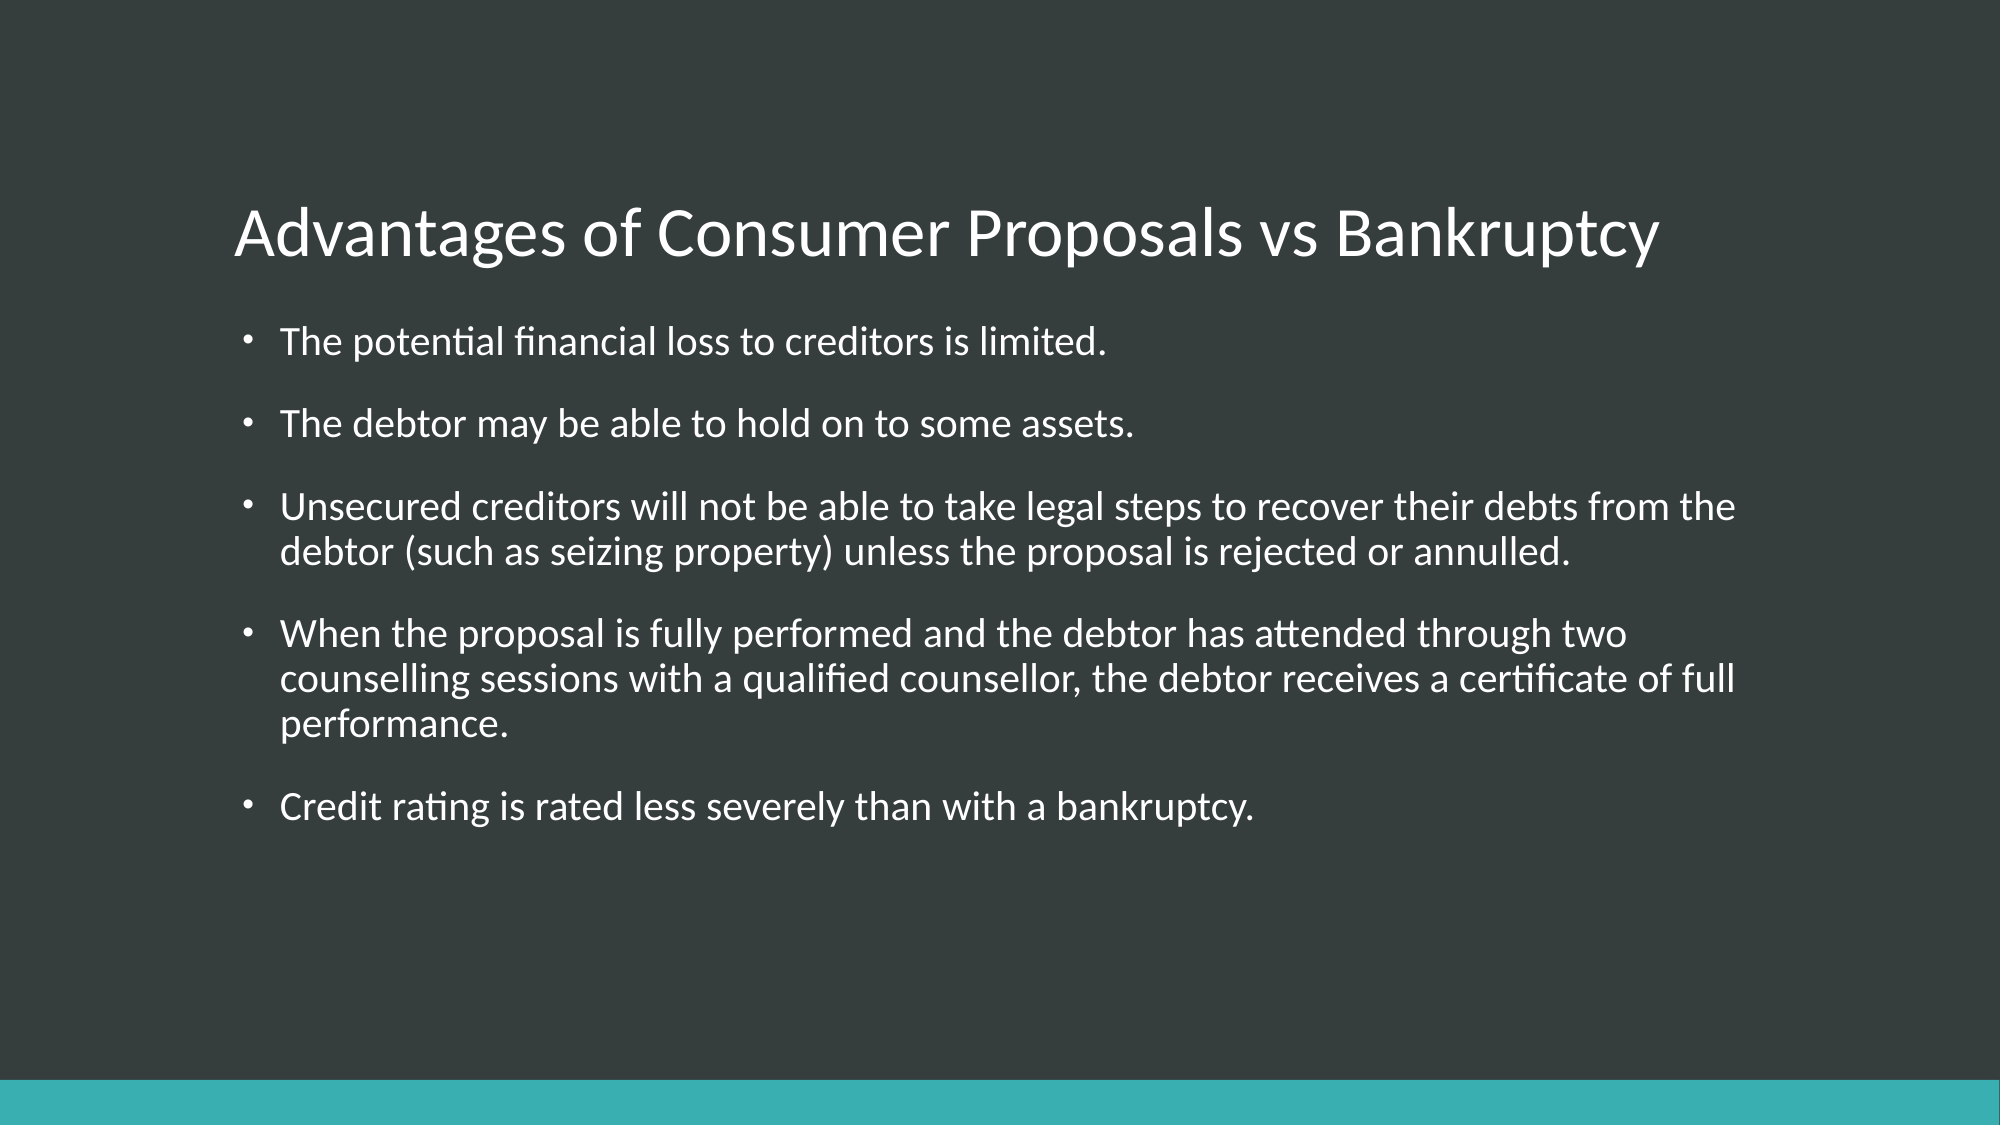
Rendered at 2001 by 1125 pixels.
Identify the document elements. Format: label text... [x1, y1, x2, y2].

title Advantages of Consumer Proposals vs Bankruptcy [219, 76, 1780, 279]
list The potential financial loss to creditors is limited. The debtor may be able to hold on to some assets. Unsecured creditors will not be able to take legal steps to recover their debts from the debtor (such as seizing property) unless the proposal is rejected or annulled. When the proposal is fully performed and the debtor has attended through two counselling sessions with a qualified counsellor, the debtor receives a certificate of full performance. Credit rating is rated less severely than with a bankruptcy. [219, 311, 1780, 990]
